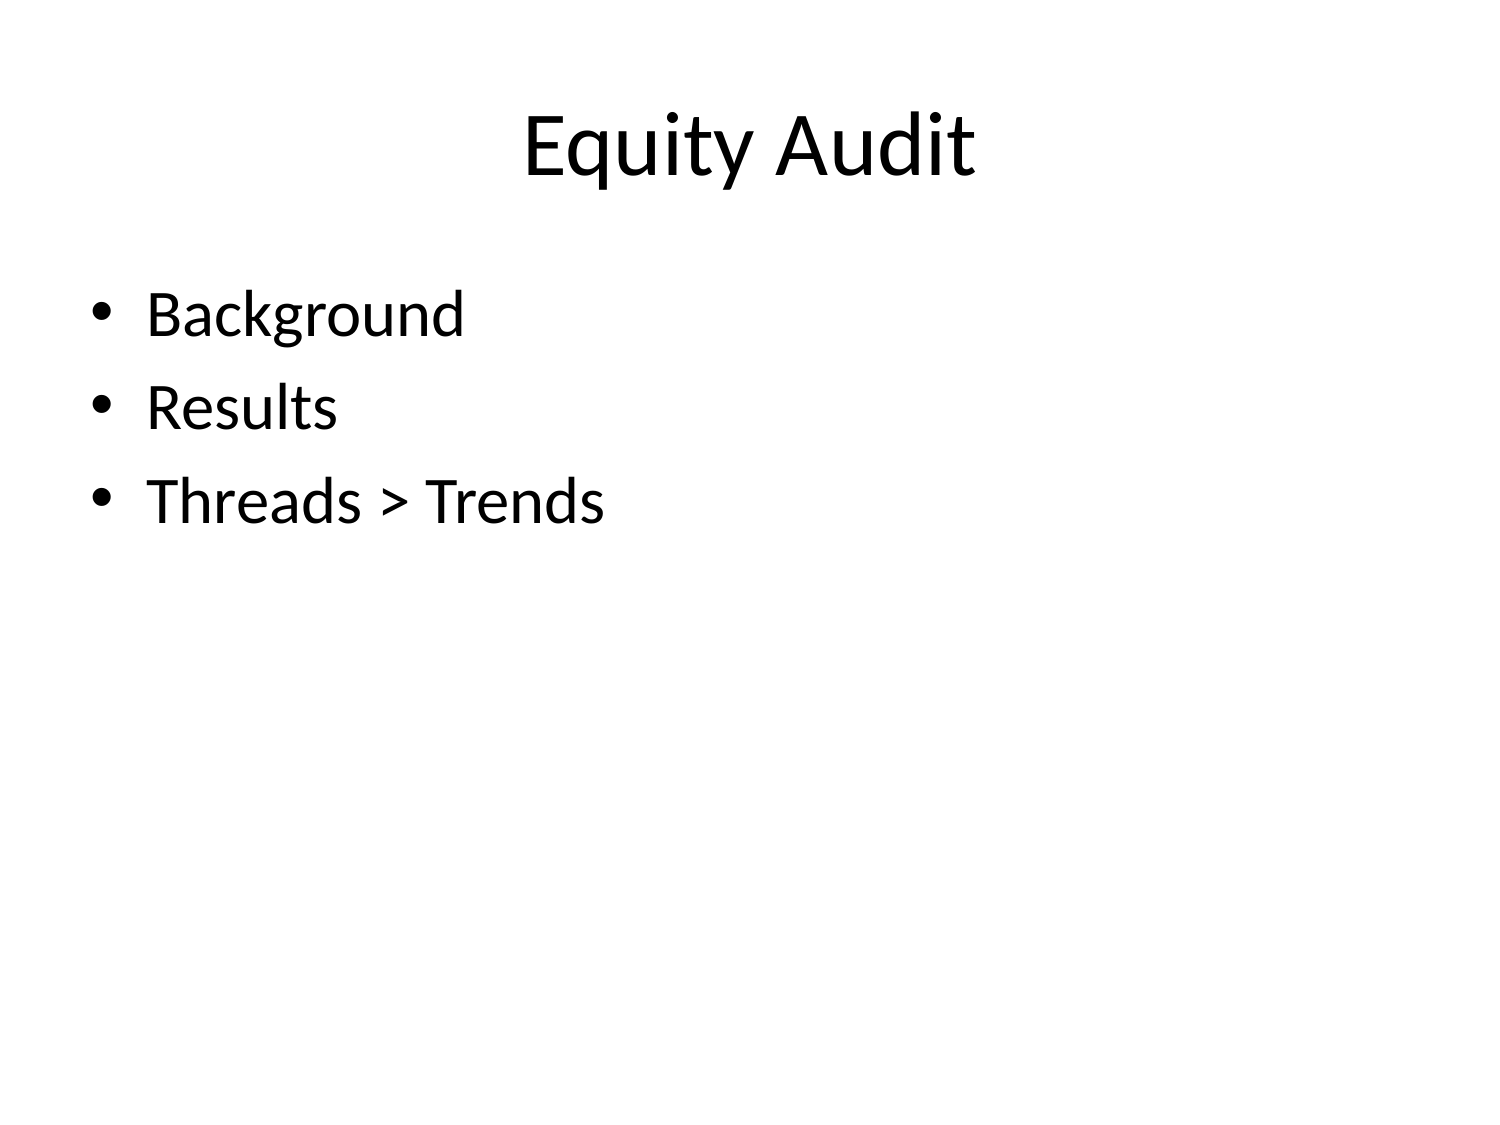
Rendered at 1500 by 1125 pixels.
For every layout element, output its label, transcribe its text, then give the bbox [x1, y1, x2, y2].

list Background Results Threads > Trends [75, 262, 1425, 1005]
title Equity Audit [75, 45, 1425, 233]
